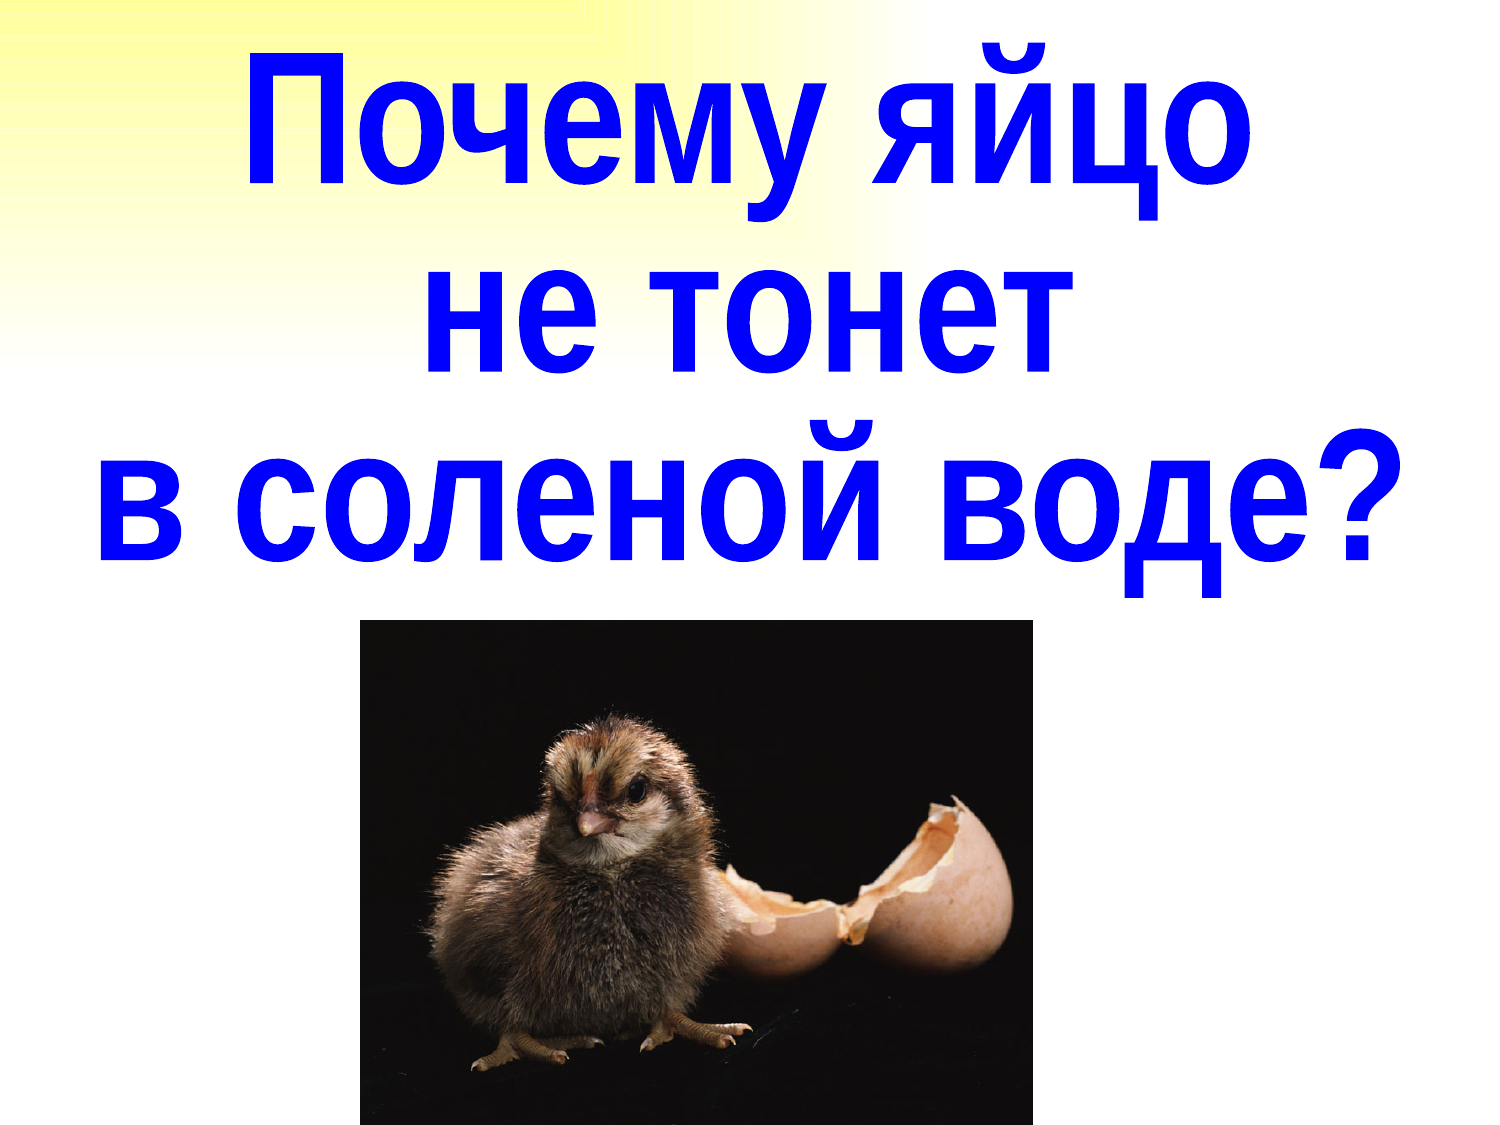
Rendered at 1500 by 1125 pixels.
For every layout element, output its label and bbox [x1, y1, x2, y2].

picture [359, 620, 1033, 1125]
